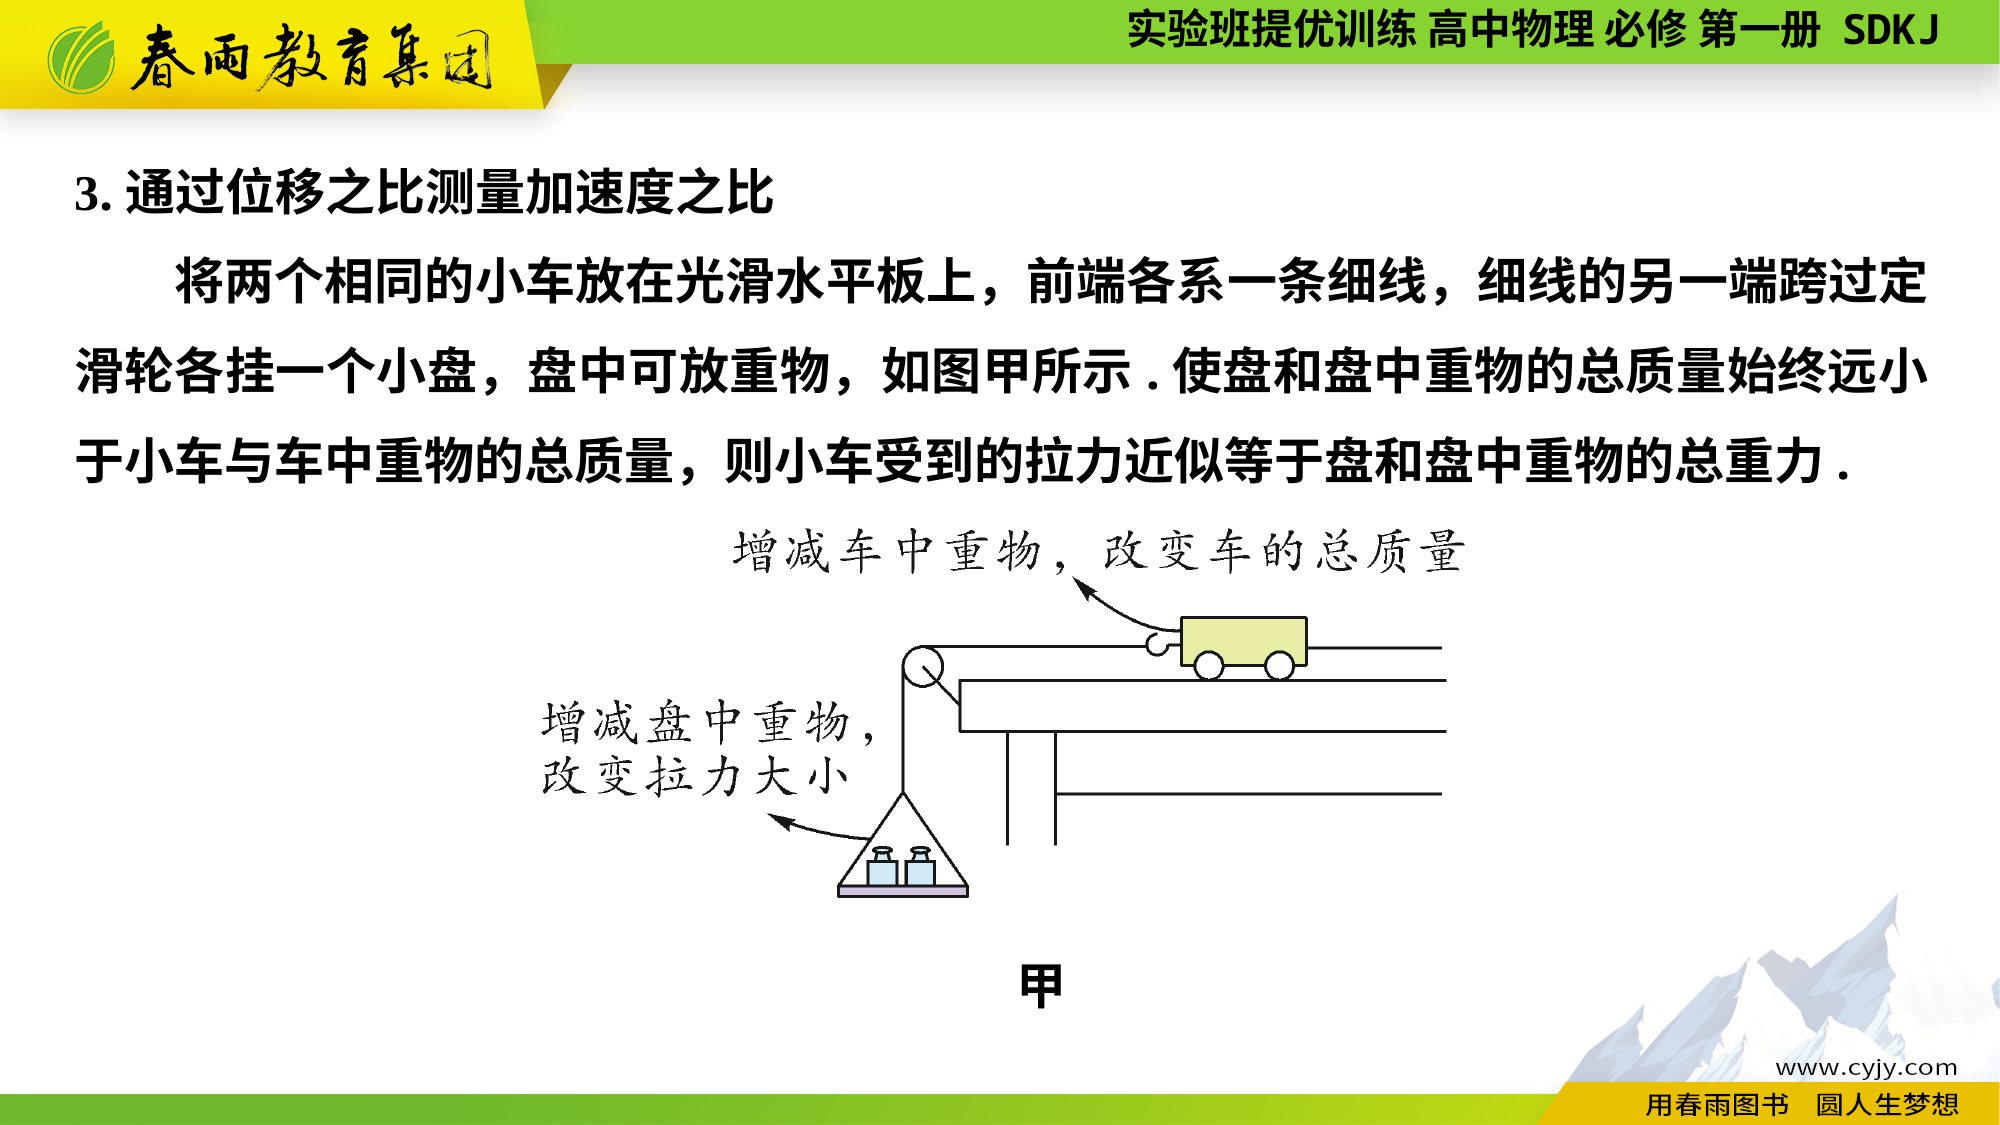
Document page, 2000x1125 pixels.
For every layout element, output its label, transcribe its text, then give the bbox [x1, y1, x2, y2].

list 3.通过位移之比测量加速度之比 将两个相同的小车放在光滑水平板上，前端各系一条细线，细线的另一端跨过定滑轮各挂一个小盘，盘中可放重物，如图甲所示.使盘和盘中重物的总质量始终远小于小车与车中重物的总质量，则小车受到的拉力近似等于盘和盘中重物的总重力. [59, 122, 1944, 490]
picture [0, 0, 2000, 1125]
text_box 甲 [1001, 916, 1082, 1022]
